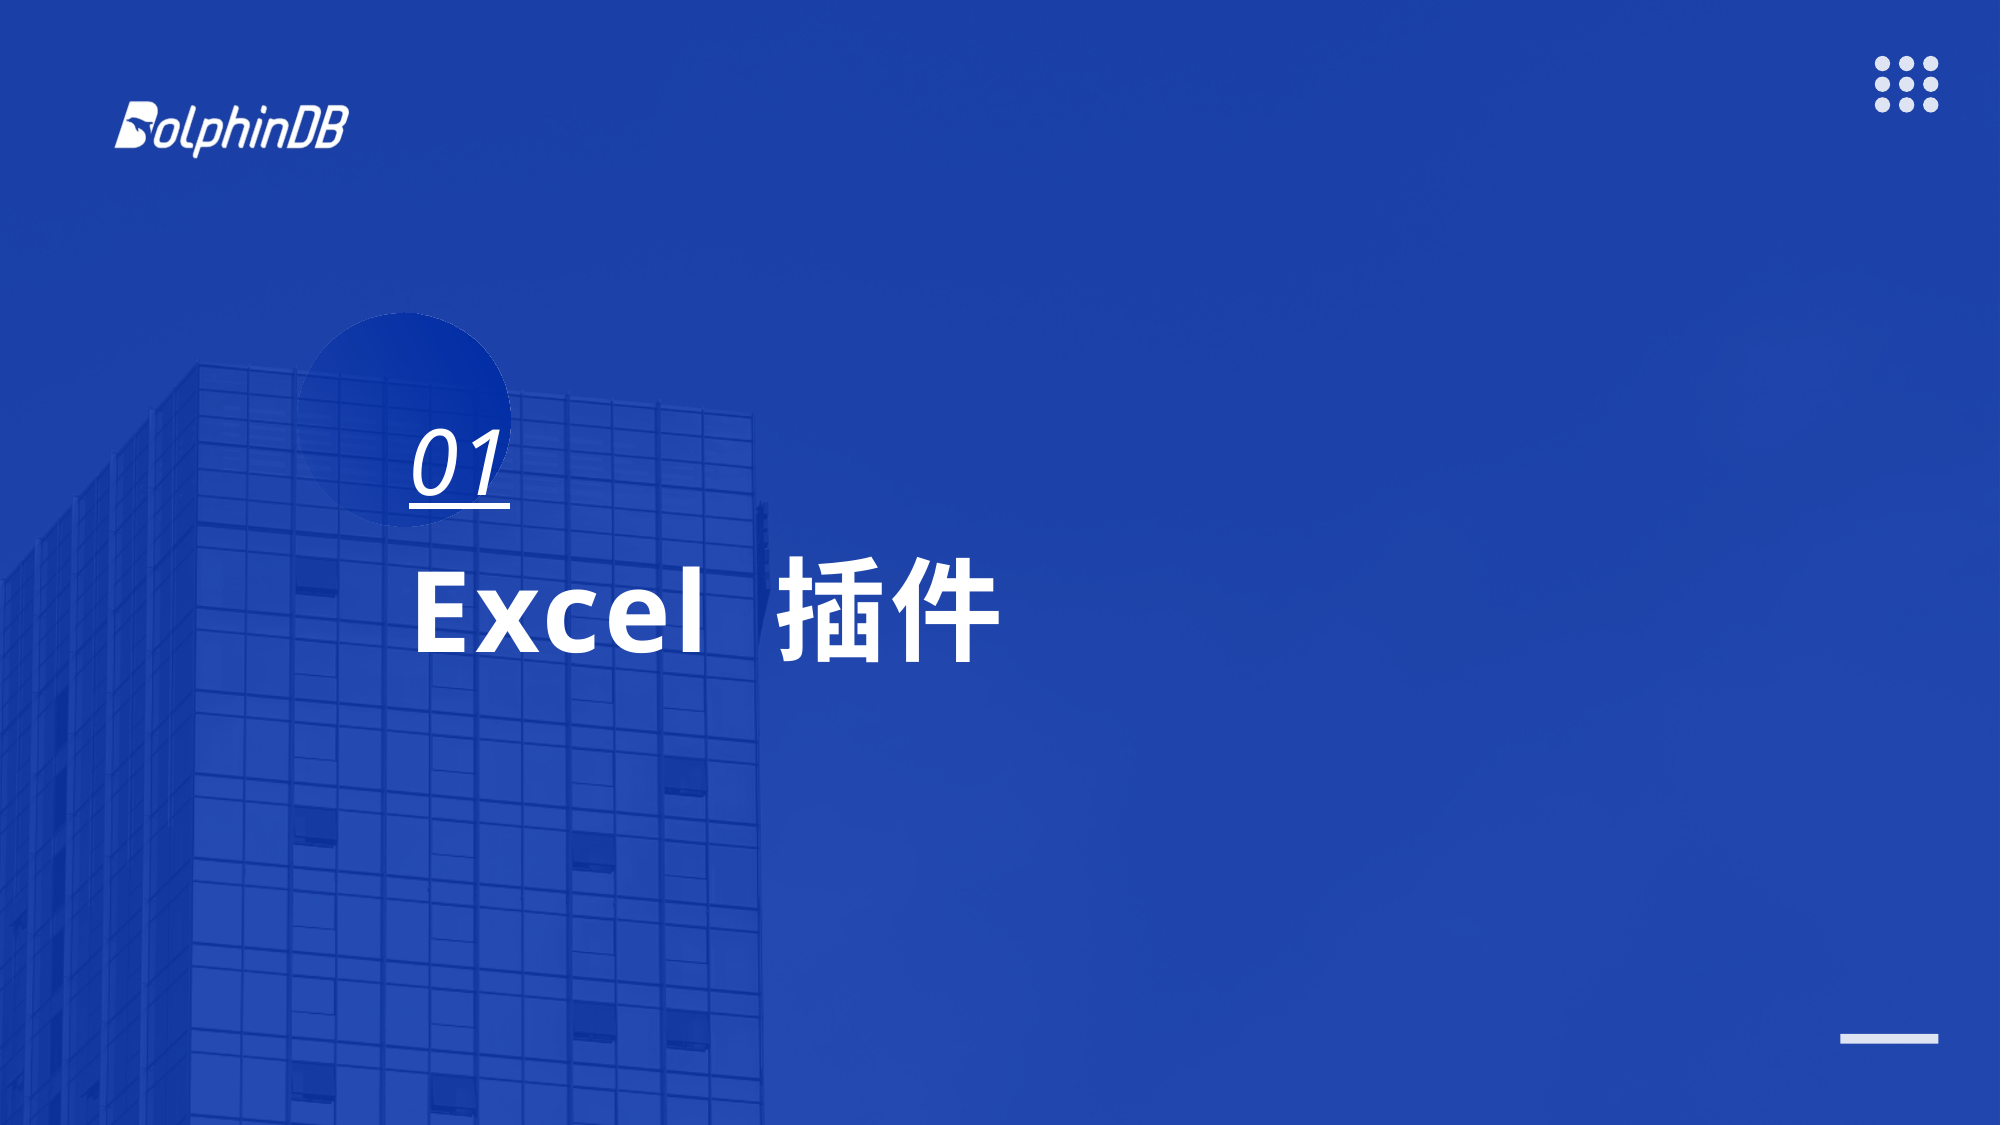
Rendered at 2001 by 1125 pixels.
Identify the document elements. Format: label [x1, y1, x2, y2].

text_box [1874, 55, 1939, 113]
picture [0, 0, 2000, 1125]
